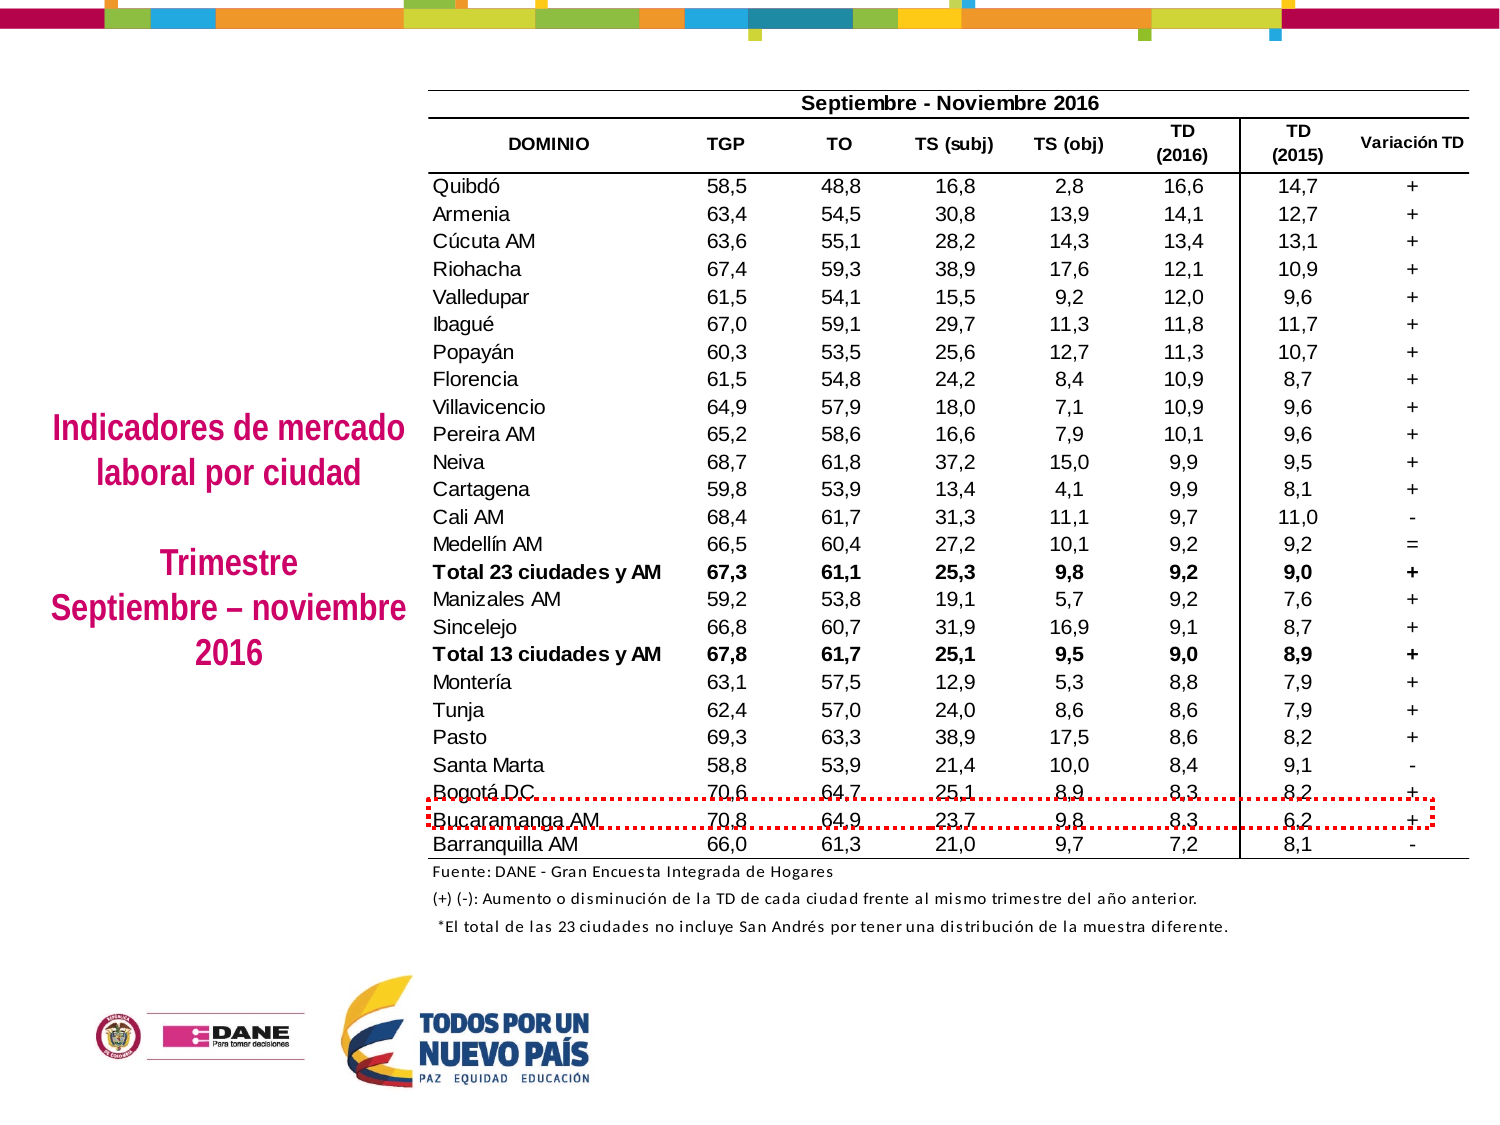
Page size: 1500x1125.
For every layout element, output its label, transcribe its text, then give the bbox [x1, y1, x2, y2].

picture [52, 89, 1471, 1118]
picture [0, 0, 1500, 41]
text_box Indicadores de mercado laboral por ciudad Trimestre Septiembre – noviembre 2016 [4, 395, 423, 680]
